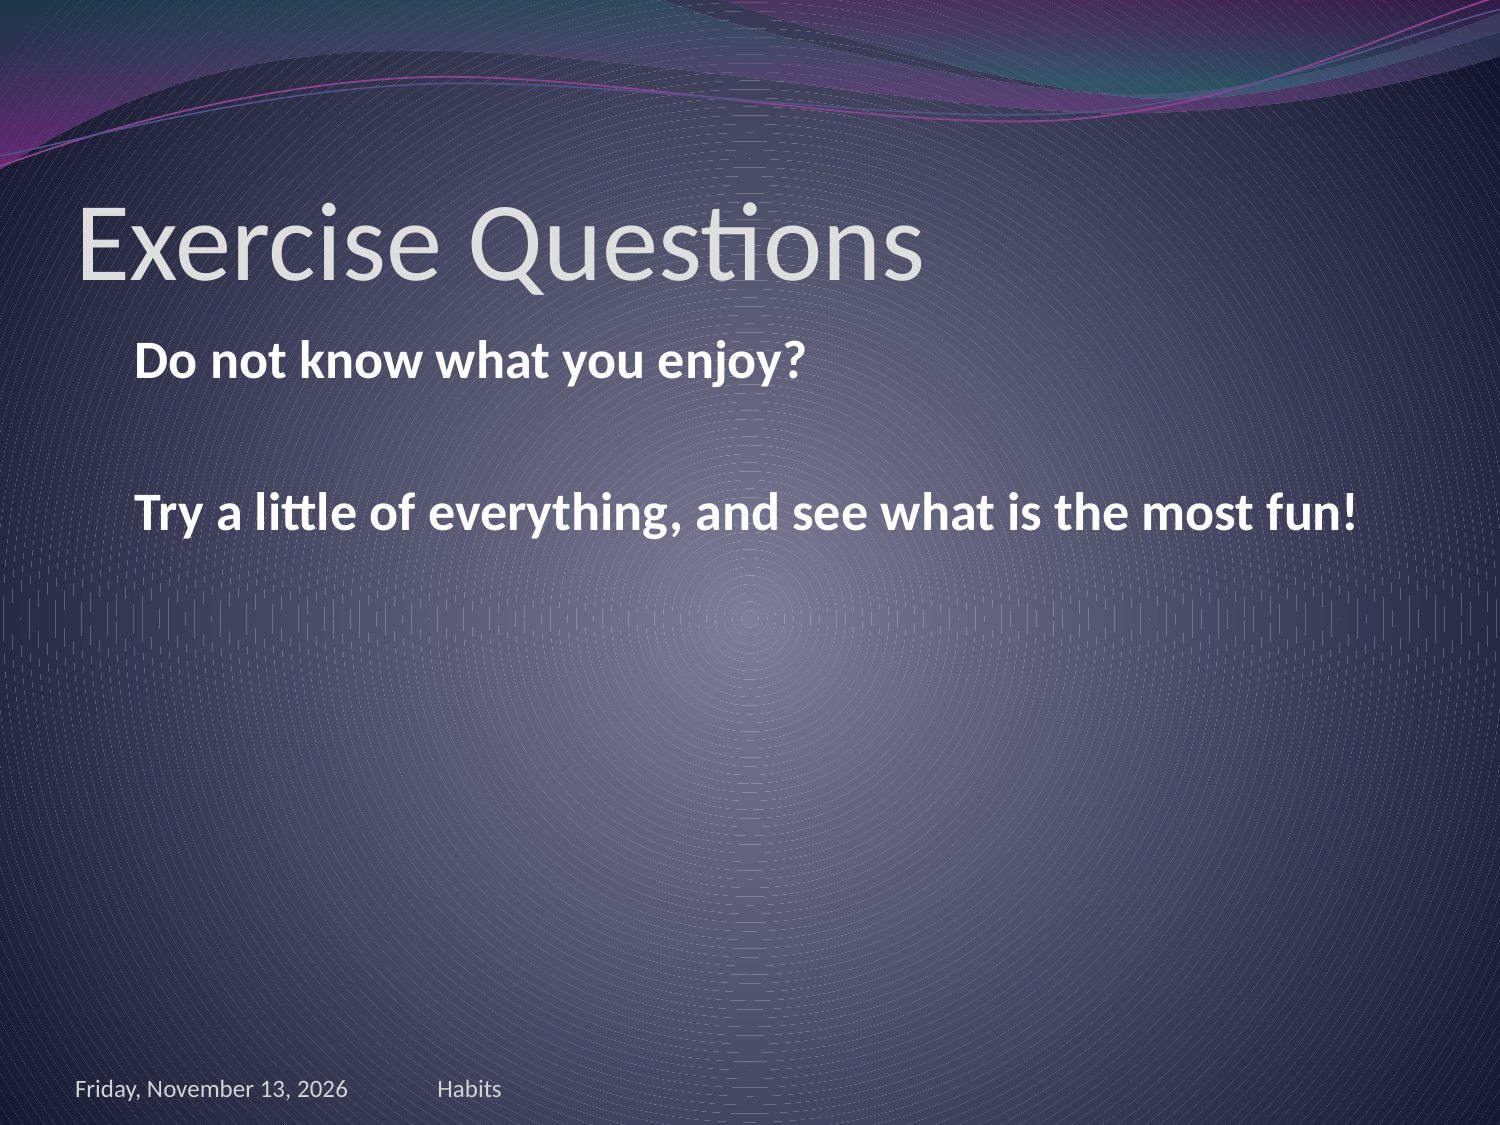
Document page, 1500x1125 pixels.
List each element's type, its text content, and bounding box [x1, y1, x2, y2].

list Do not know what you enjoy? Try a little of everything, and see what is the most fun! [75, 317, 1425, 1038]
title Exercise Questions [75, 115, 1425, 303]
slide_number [75, 1042, 425, 1103]
footer Habits [437, 1042, 988, 1103]
